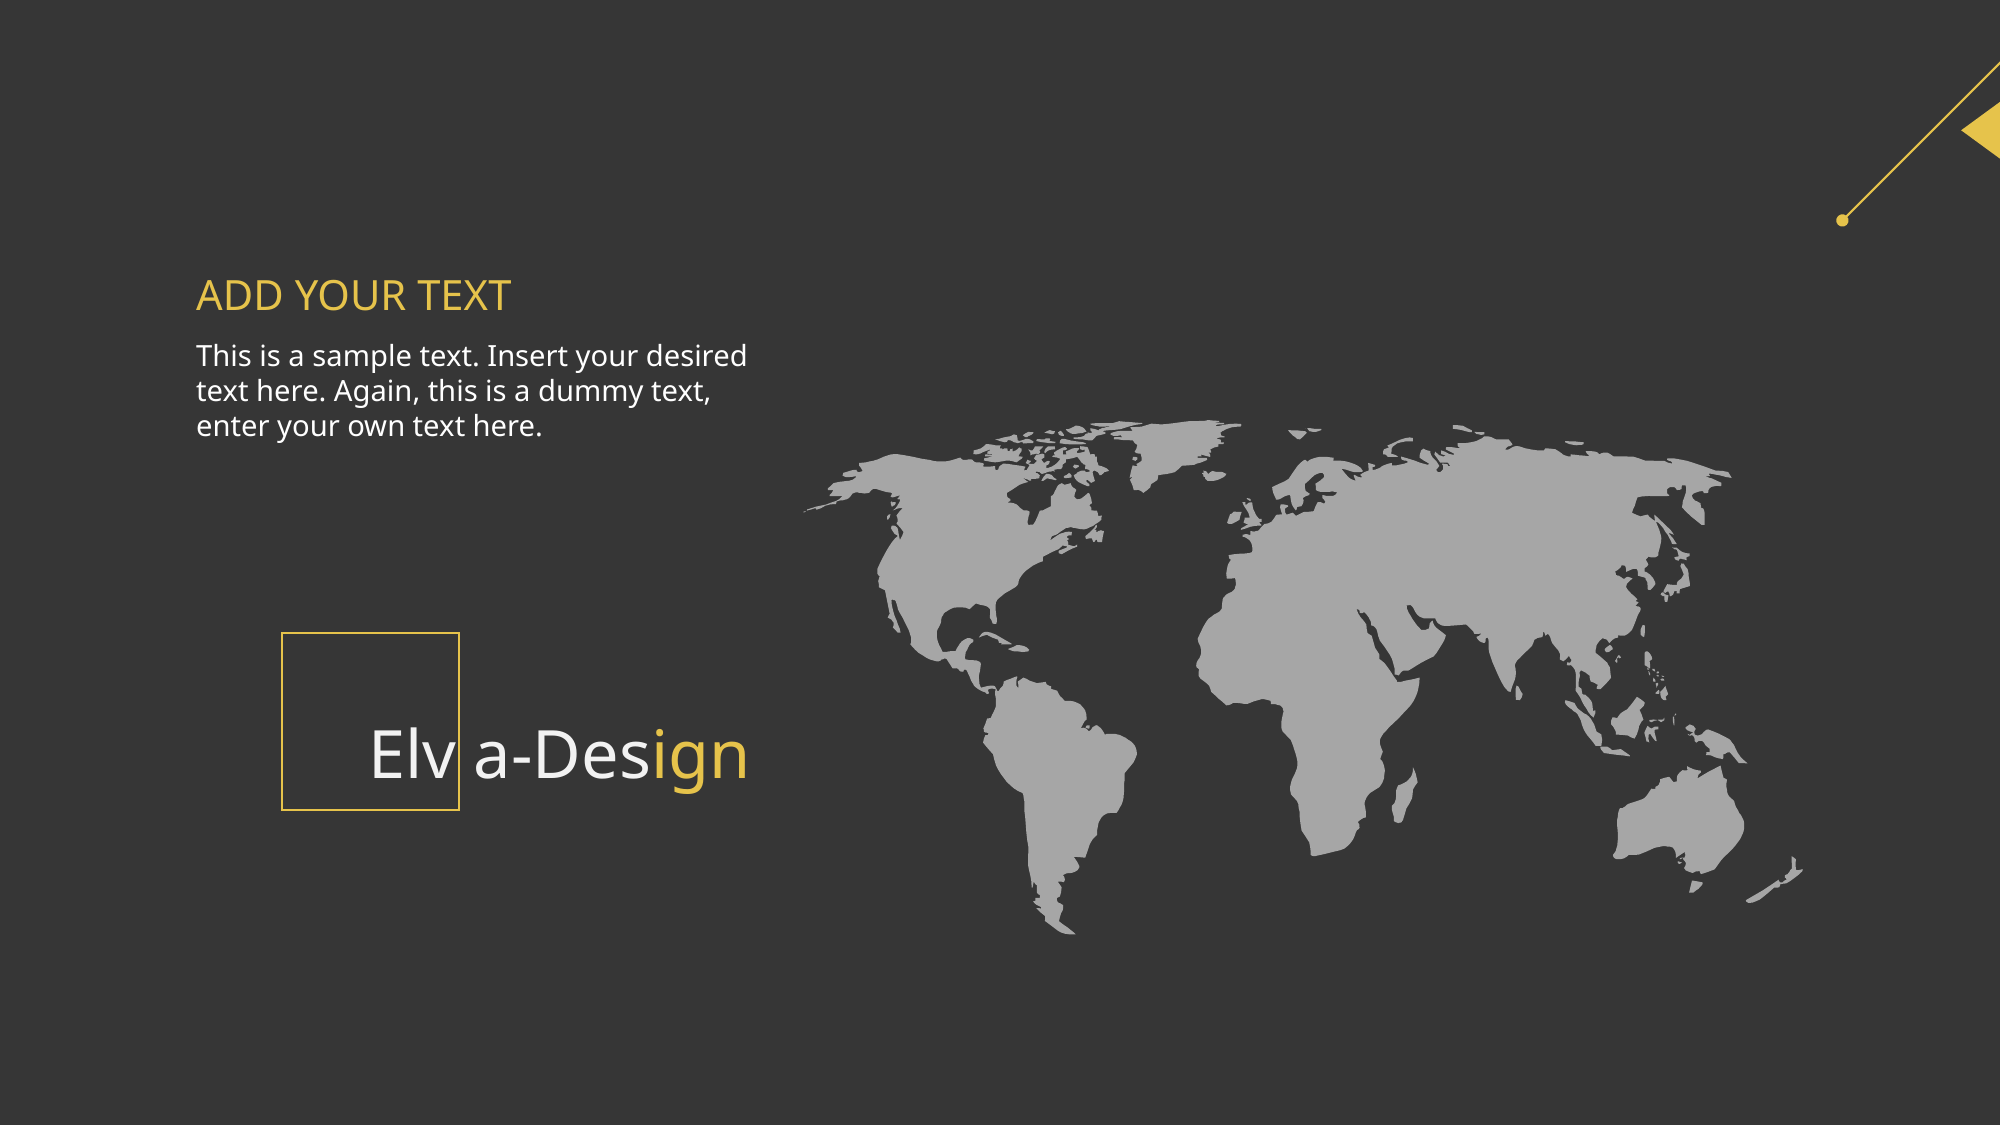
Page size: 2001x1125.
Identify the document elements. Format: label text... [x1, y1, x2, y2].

text_box This is a sample text. Insert your desired text here. Again, this is a dummy text, enter your own text here. [181, 329, 781, 450]
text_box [1842, 54, 2000, 221]
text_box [803, 419, 1803, 935]
text_box [281, 632, 460, 811]
text_box Elv a-Design [460, 704, 803, 800]
text_box ADD YOUR TEXT [181, 261, 891, 327]
